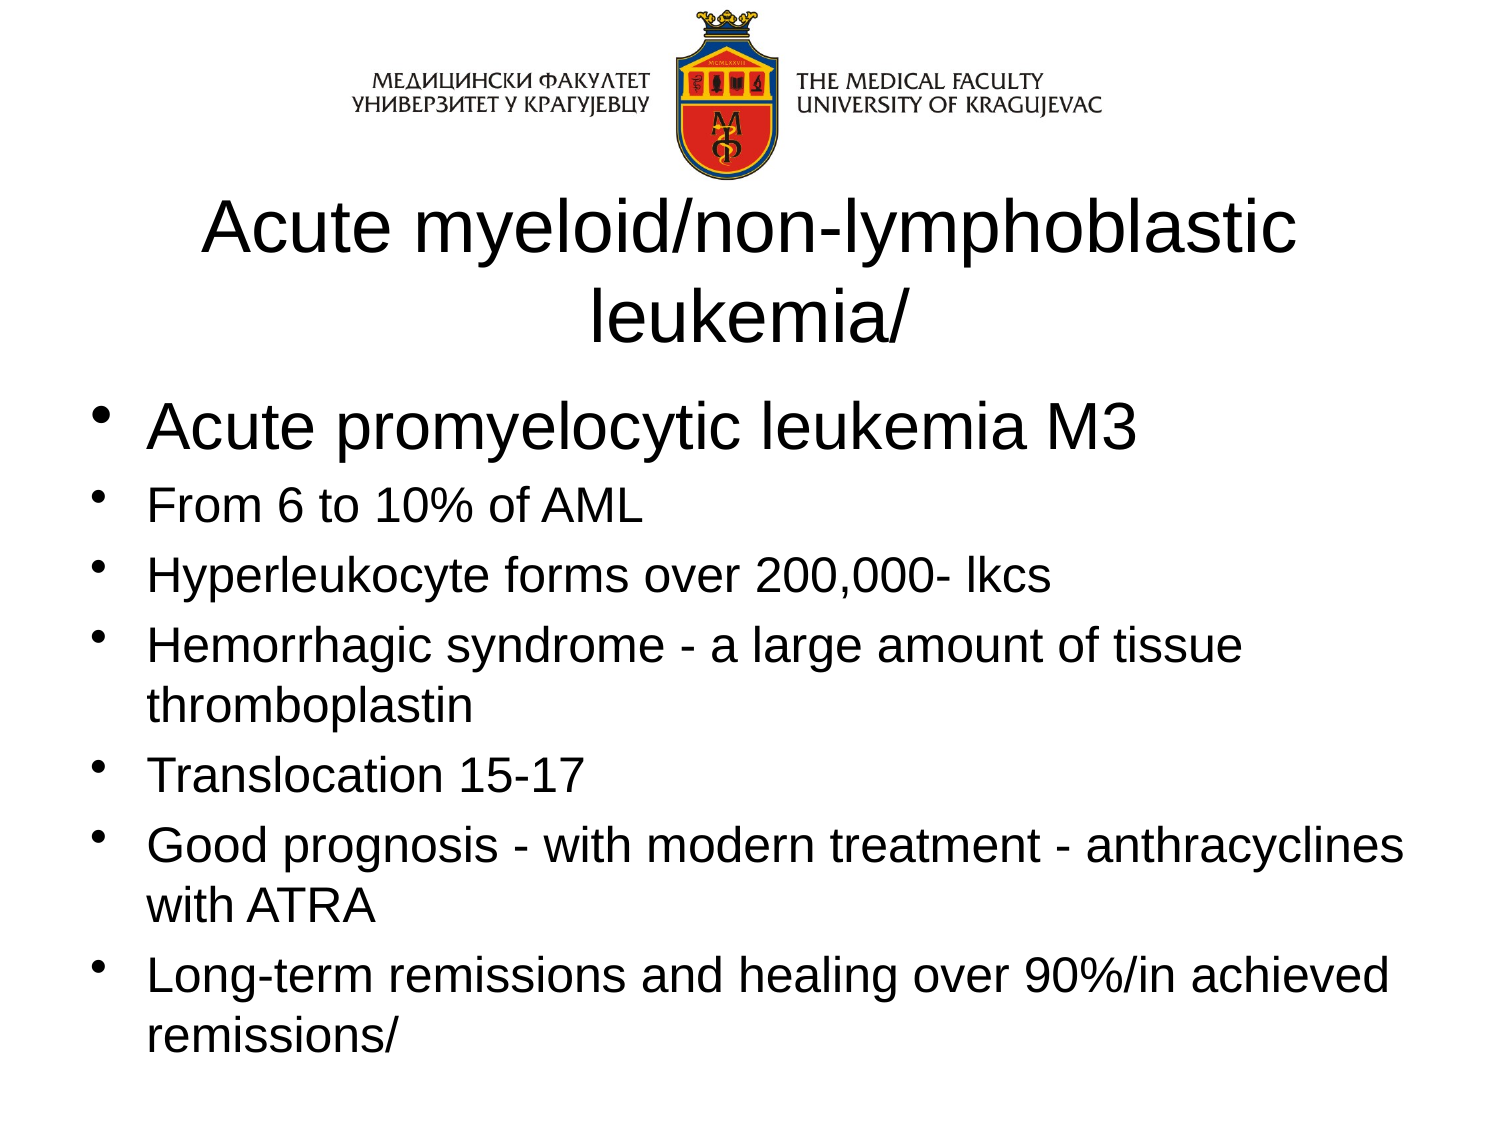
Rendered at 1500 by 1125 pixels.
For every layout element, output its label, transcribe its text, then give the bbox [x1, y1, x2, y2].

title Acute myeloid/non-lymphoblastic leukemia/ [74, 173, 1426, 362]
list Acute promyelocytic leukemia M3 From 6 to 10% of AML Hyperleukocyte forms over 200,000- lkcs Hemorrhagic syndrome - a large amount of tissue thromboplastin Translocation 15-17 Good prognosis - with modern treatment - anthracyclines with ATRA Long-term remissions and healing over 90%/in achieved remissions/ [74, 374, 1426, 1118]
picture [328, 0, 1125, 173]
